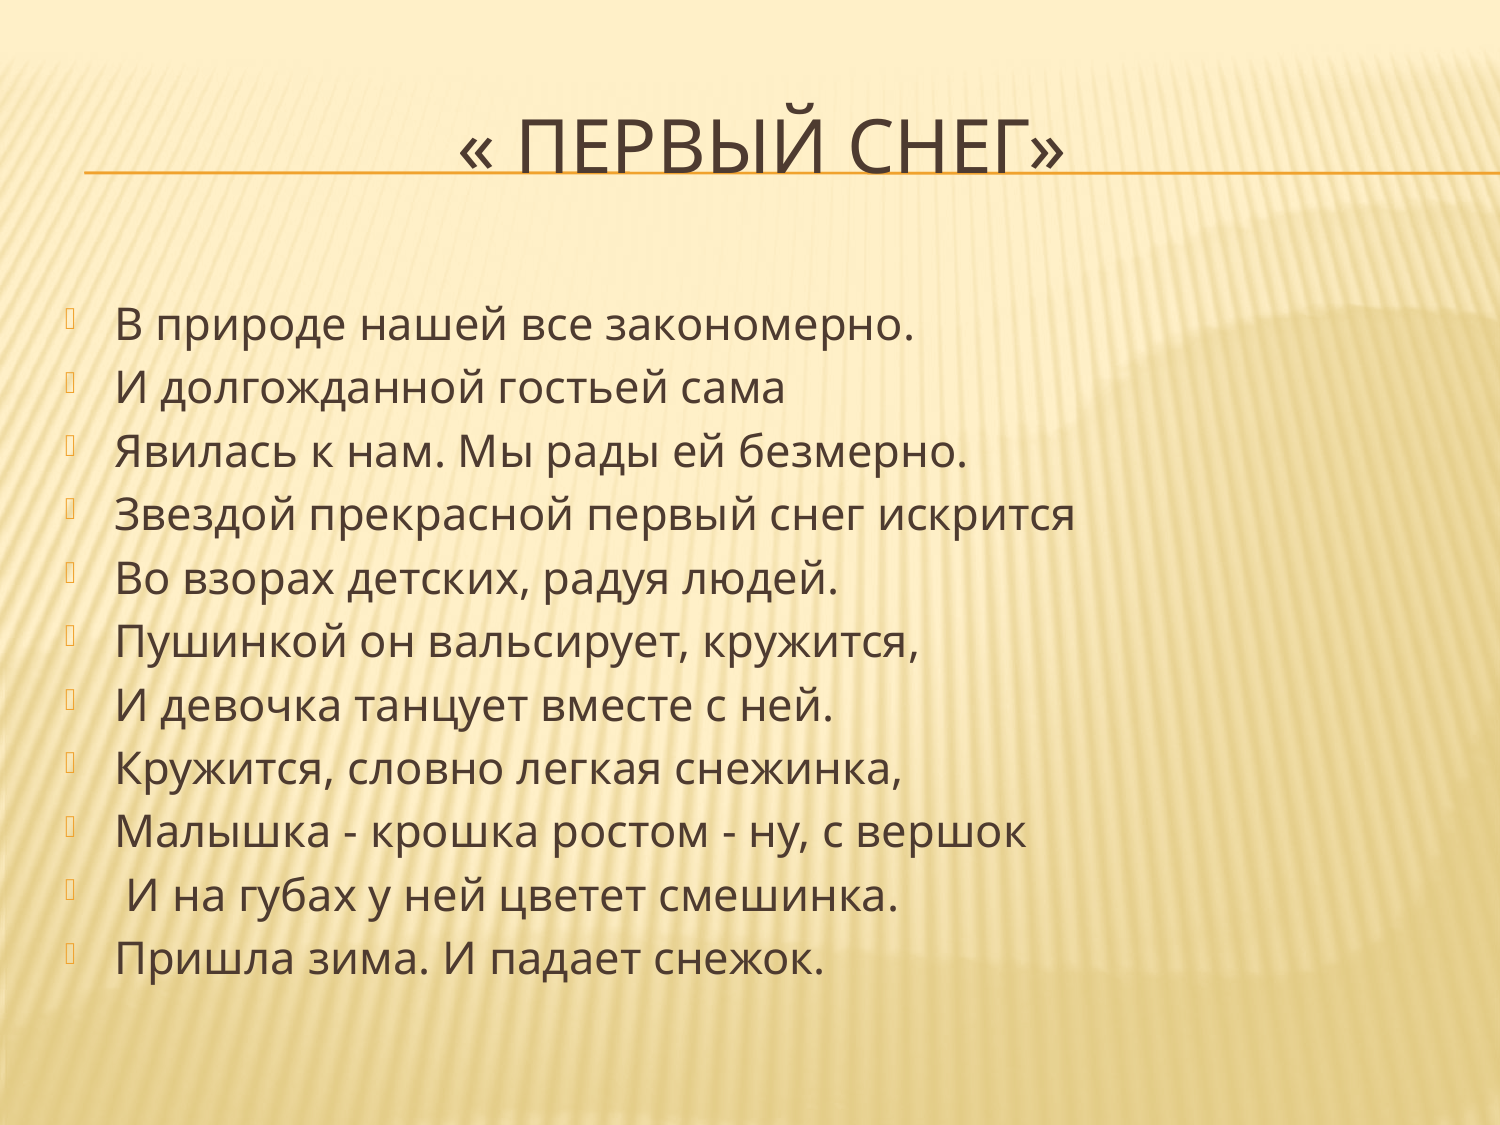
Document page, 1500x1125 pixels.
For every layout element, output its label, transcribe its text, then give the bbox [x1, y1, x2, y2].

title « Первый снег» [50, 75, 1475, 213]
list В природе нашей все закономерно. И долгожданной гостьей сама Явилась к нам. Мы рады ей безмерно. Звездой прекрасной первый снег искрится Во взорах детских, радуя людей. Пушинкой он вальсирует, кружится, И девочка танцует вместе с ней. Кружится, словно легкая снежинка, Малышка - крошка ростом - ну, с вершок И на губах у ней цветет смешинка. Пришла зима. И падает снежок. [50, 254, 1475, 998]
